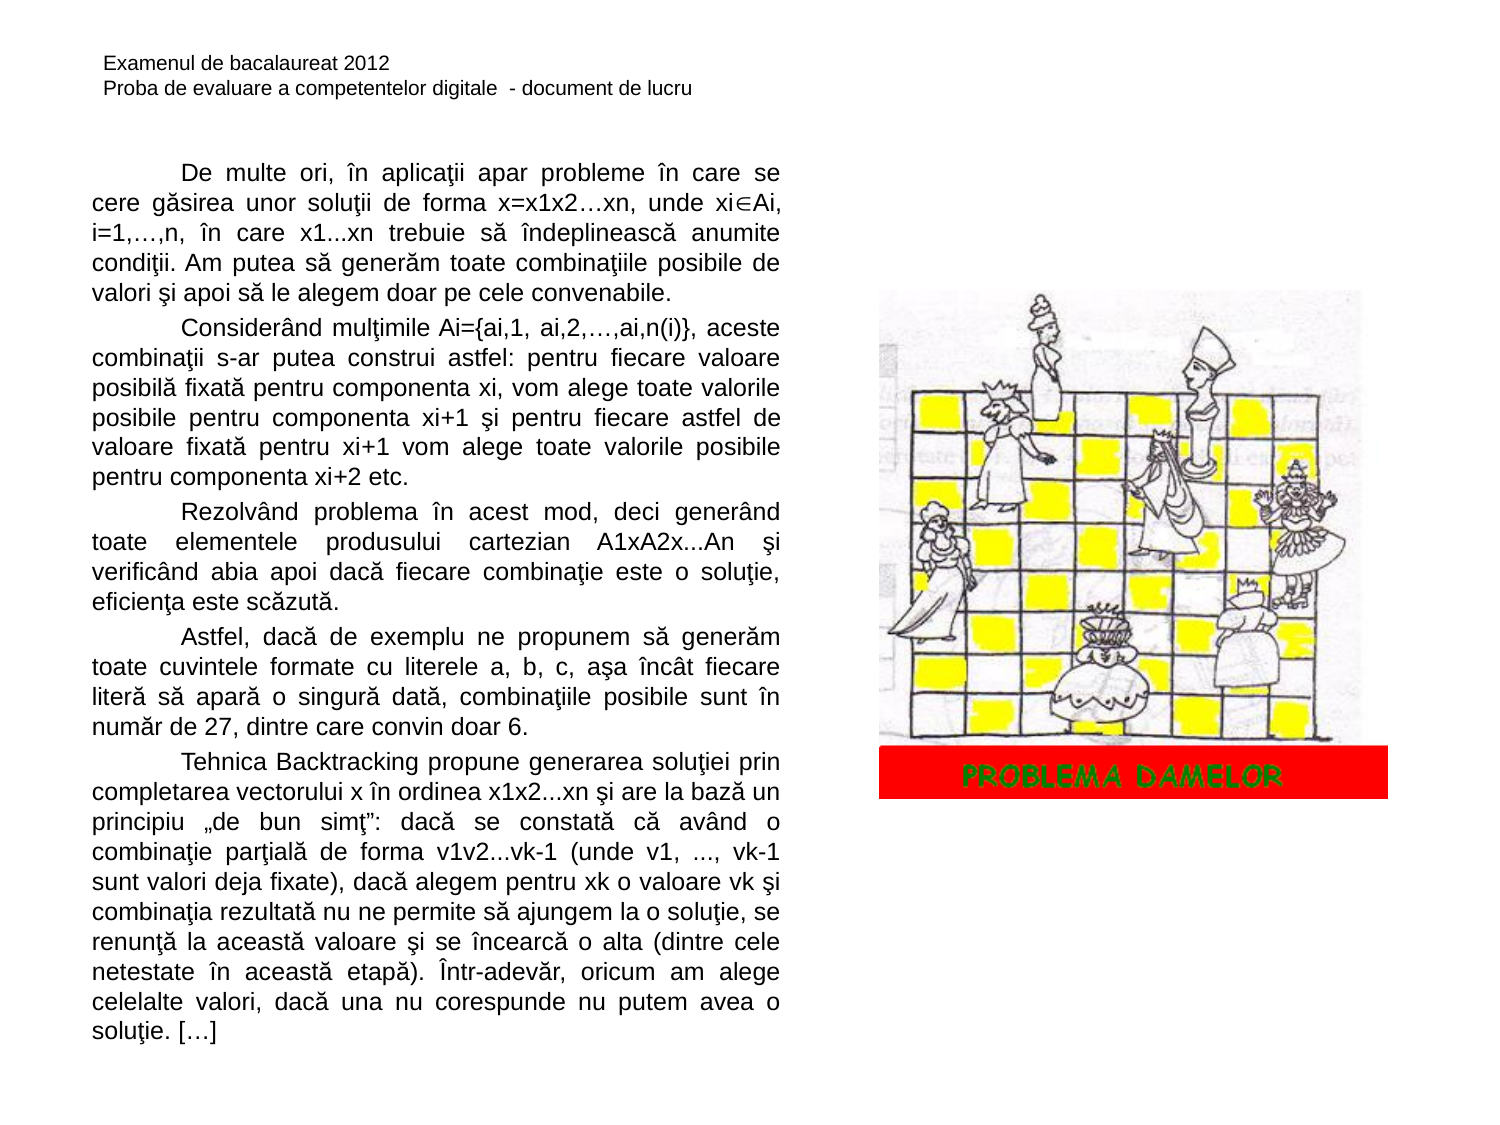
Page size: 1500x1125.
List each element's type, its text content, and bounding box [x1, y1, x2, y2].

list De multe ori, în aplicaţii apar probleme în care se cere găsirea unor soluţii de forma x=x1x2…xn, unde xiAi, i=1,…,n, în care x1...xn trebuie să îndeplinească anumite condiţii. Am putea să generăm toate combinaţiile posibile de valori şi apoi să le alegem doar pe cele convenabile. Considerând mulţimile Ai={ai,1, ai,2,…,ai,n(i)}, aceste combinaţii s-ar putea construi astfel: pentru fiecare valoare posibilă fixată pentru componenta xi, vom alege toate valorile posibile pentru componenta xi+1 şi pentru fiecare astfel de valoare fixată pentru xi+1 vom alege toate valorile posibile pentru componenta xi+2 etc. Rezolvând problema în acest mod, deci generând toate elementele produsului cartezian A1xA2x...An şi verificând abia apoi dacă fiecare combinaţie este o soluţie, eficienţa este scăzută. Astfel, dacă de exemplu ne propunem să generăm toate cuvintele formate cu literele a, b, c, aşa încât fiecare literă să apară o singură dată, combinaţiile posibile sunt în număr de 27, dintre care convin doar 6. Tehnica Backtracking propune generarea soluţiei prin completarea vectorului x în ordinea x1x2...xn şi are la bază un principiu „de bun simţ”: dacă se constată că având o combinaţie parţială de forma v1v2...vk-1 (unde v1, ..., vk-1 sunt valori deja fixate), dacă alegem pentru xk o valoare vk şi combinaţia rezultată nu ne permite să ajungem la o soluţie, se renunţă la această valoare şi se încearcă o alta (dintre cele netestate în această etapă). Într-adevăr, oricum am alege celelalte valori, dacă una nu corespunde nu putem avea o soluţie. […] [76, 148, 798, 1061]
text_box Examenul de bacalaureat 2012 Proba de evaluare a competentelor digitale - document de lucru [88, 42, 1459, 143]
picture [879, 290, 1388, 799]
